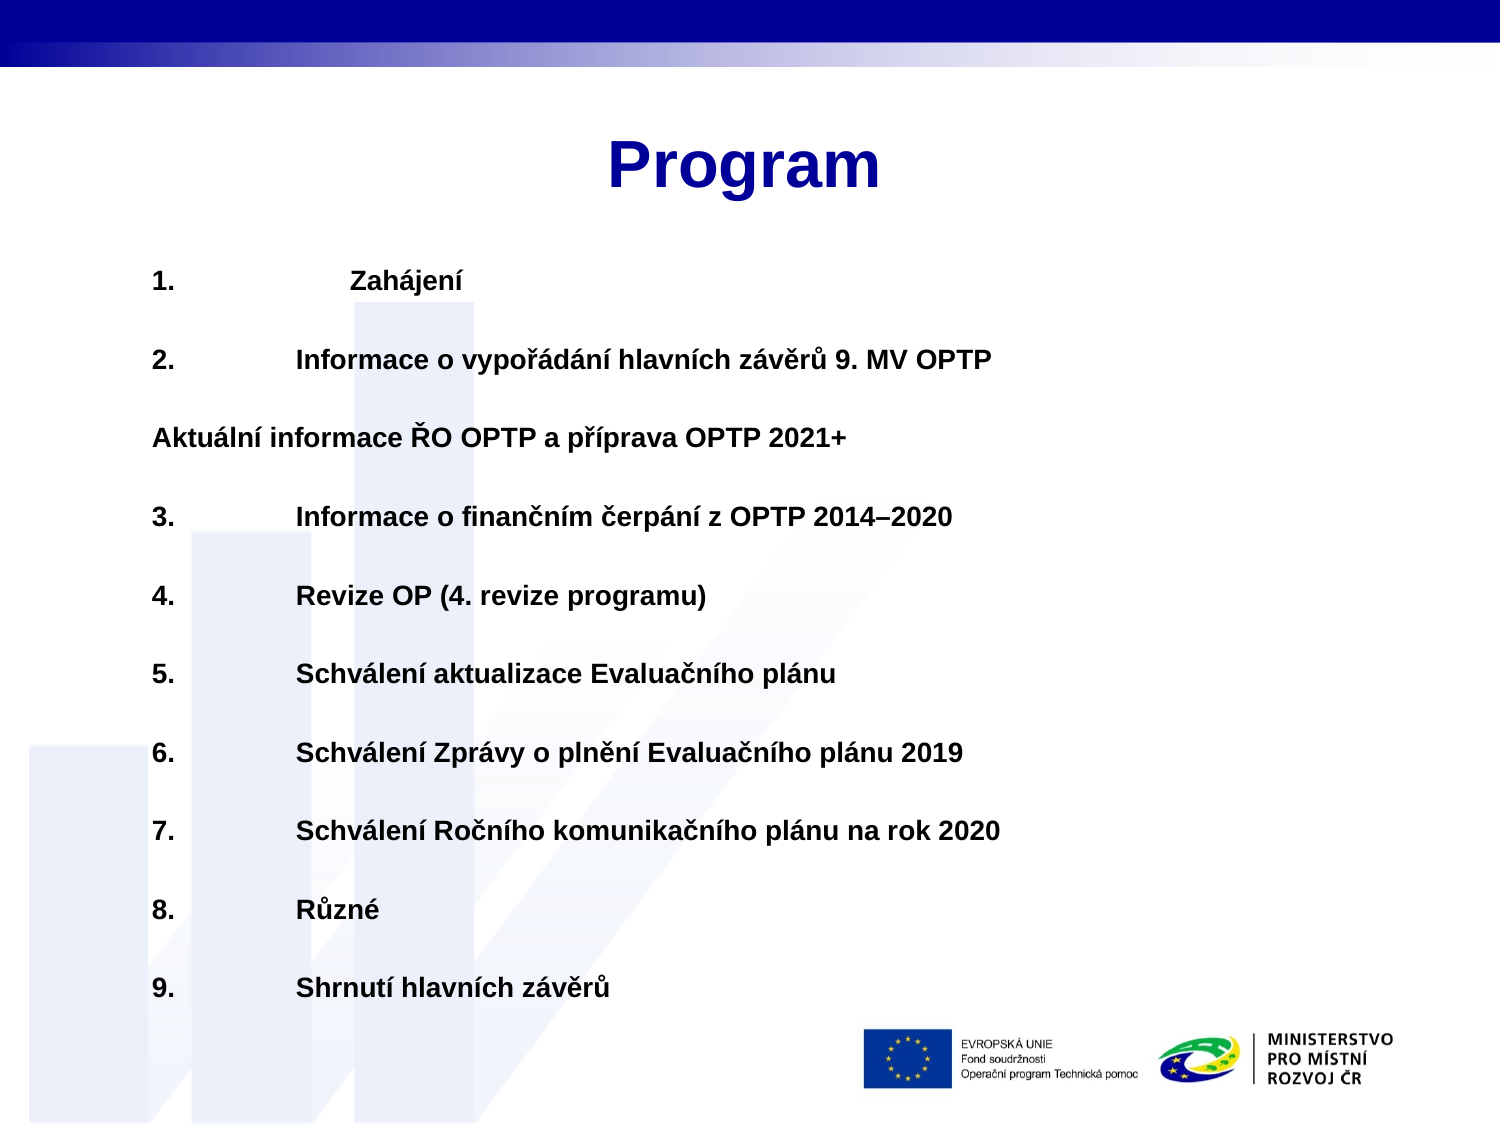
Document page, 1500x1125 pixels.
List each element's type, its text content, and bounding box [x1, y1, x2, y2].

title Program [64, 113, 1425, 197]
list Zahájení 2. Informace o vypořádání hlavních závěrů 9. MV OPTP Aktuální informace ŘO OPTP a příprava OPTP 2021+ 3. Informace o finančním čerpání z OPTP 2014–2020 4. Revize OP (4. revize programu) 5. Schválení aktualizace Evaluačního plánu 6. Schválení Zprávy o plnění Evaluačního plánu 2019 7. Schválení Ročního komunikačního plánu na rok 2020 8. Různé 9. Shrnutí hlavních závěrů [64, 255, 1425, 1012]
picture [29, 302, 1412, 1125]
